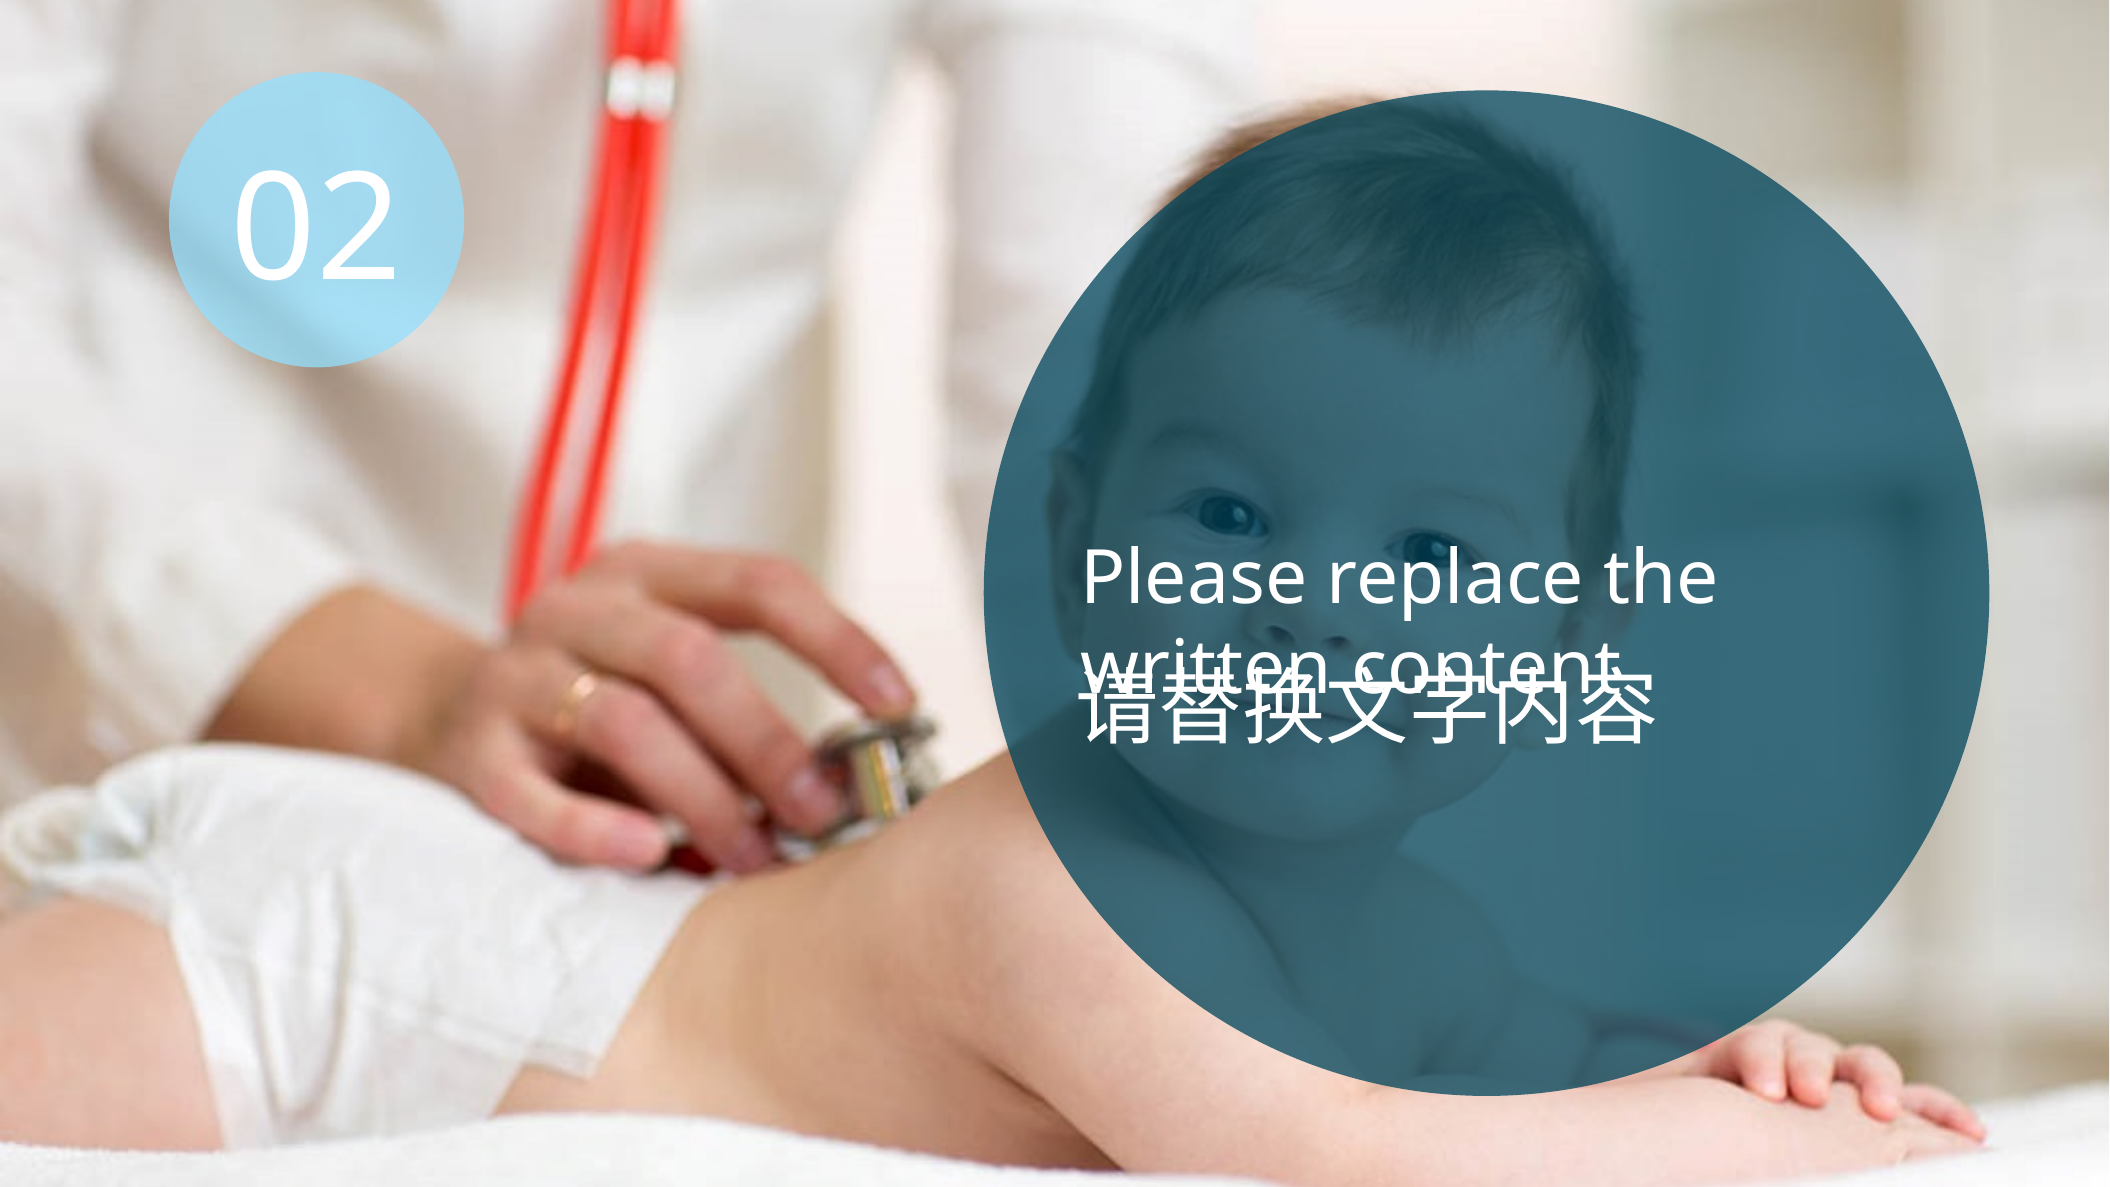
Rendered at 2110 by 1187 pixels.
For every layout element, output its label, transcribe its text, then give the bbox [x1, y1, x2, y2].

text_box [982, 89, 1991, 1097]
text_box 请替换文字内容 [1033, 627, 1673, 762]
text_box [0, 0, 2110, 1187]
text_box 02 [167, 71, 466, 369]
text_box Please replace the written content [1065, 521, 1973, 716]
